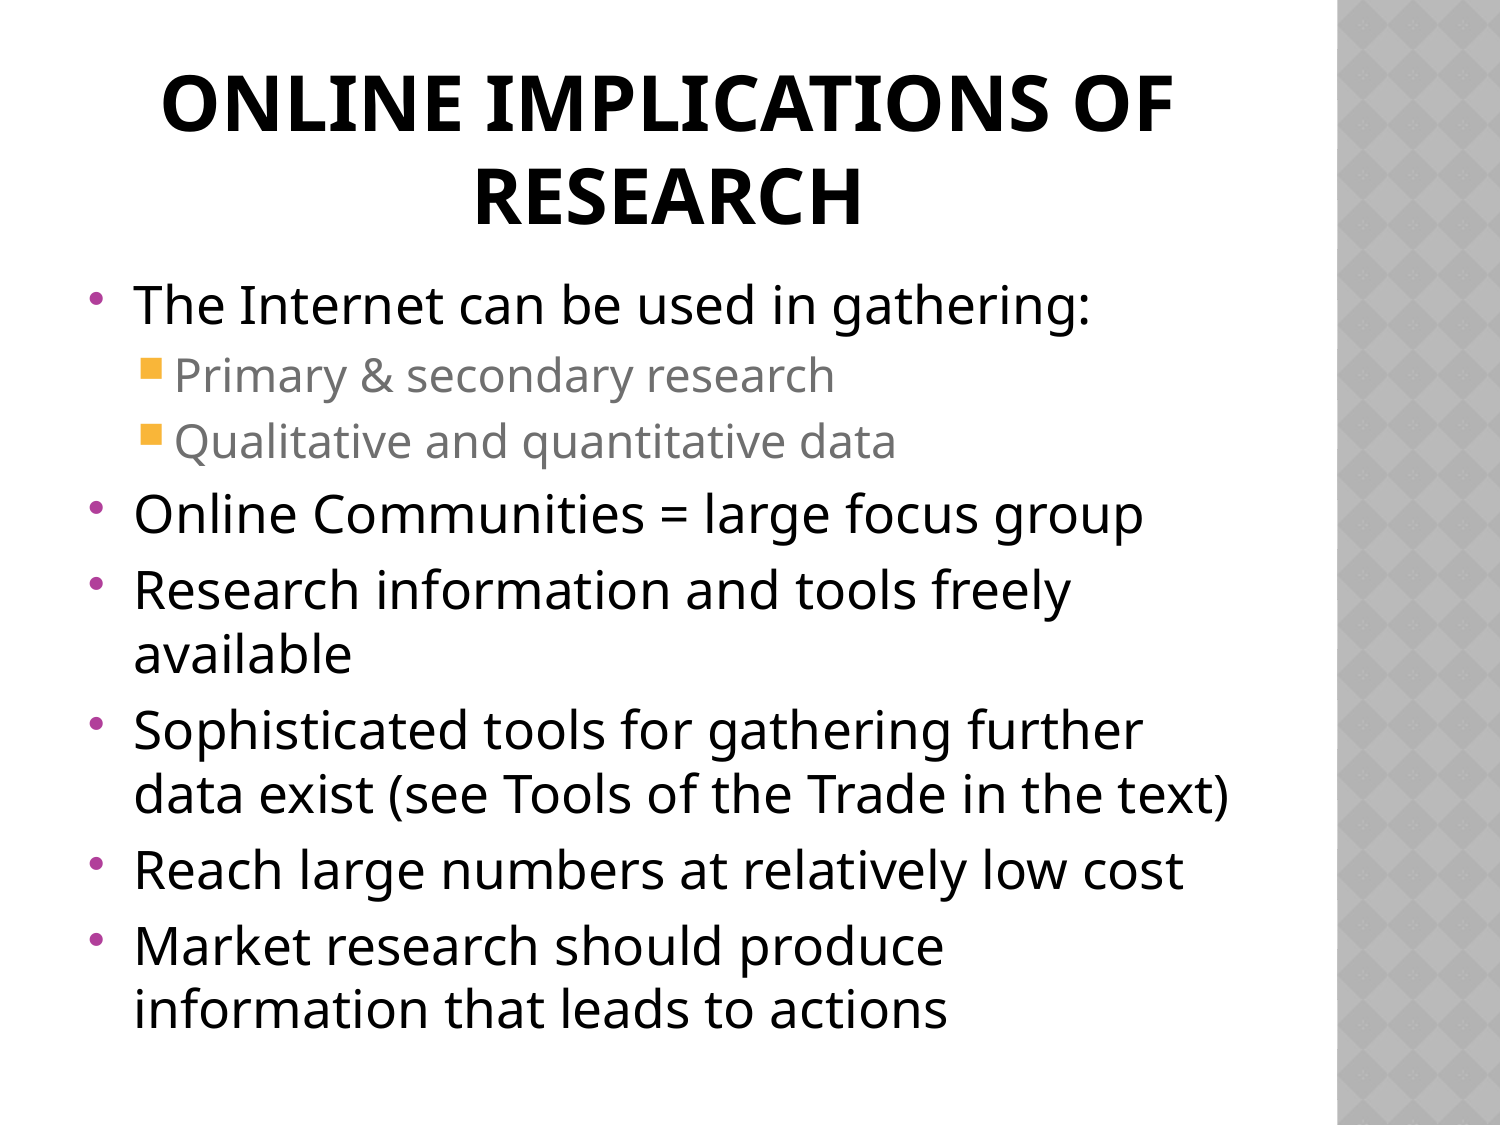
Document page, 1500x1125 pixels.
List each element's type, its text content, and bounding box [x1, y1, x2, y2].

title Online Implications of research [75, 52, 1263, 240]
list The Internet can be used in gathering: Primary & secondary research Qualitative and quantitative data Online Communities = large focus group Research information and tools freely available Sophisticated tools for gathering further data exist (see Tools of the Trade in the text) Reach large numbers at relatively low cost Market research should produce information that leads to actions [75, 264, 1263, 1059]
